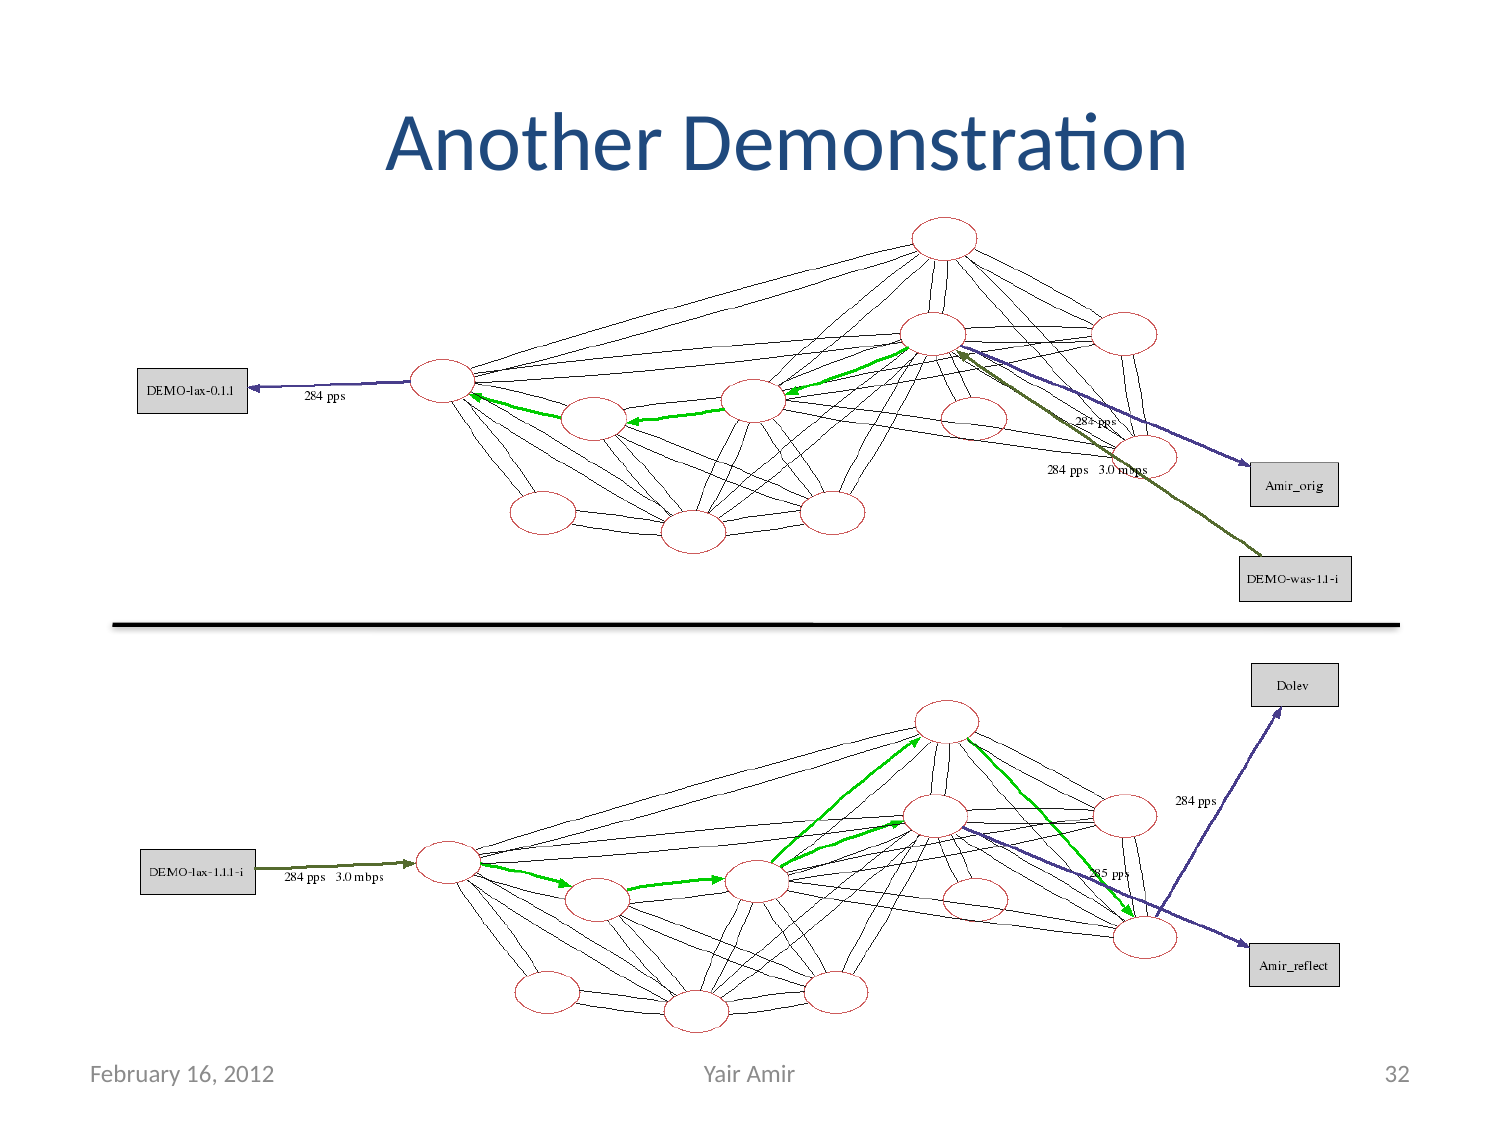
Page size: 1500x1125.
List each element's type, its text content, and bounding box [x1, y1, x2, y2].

picture [122, 196, 1363, 613]
picture [124, 652, 1351, 1043]
title Another Demonstration [150, 50, 1425, 225]
footer Yair Amir [512, 1051, 988, 1103]
slide_number 32 [1074, 1042, 1425, 1103]
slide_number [75, 1042, 425, 1103]
